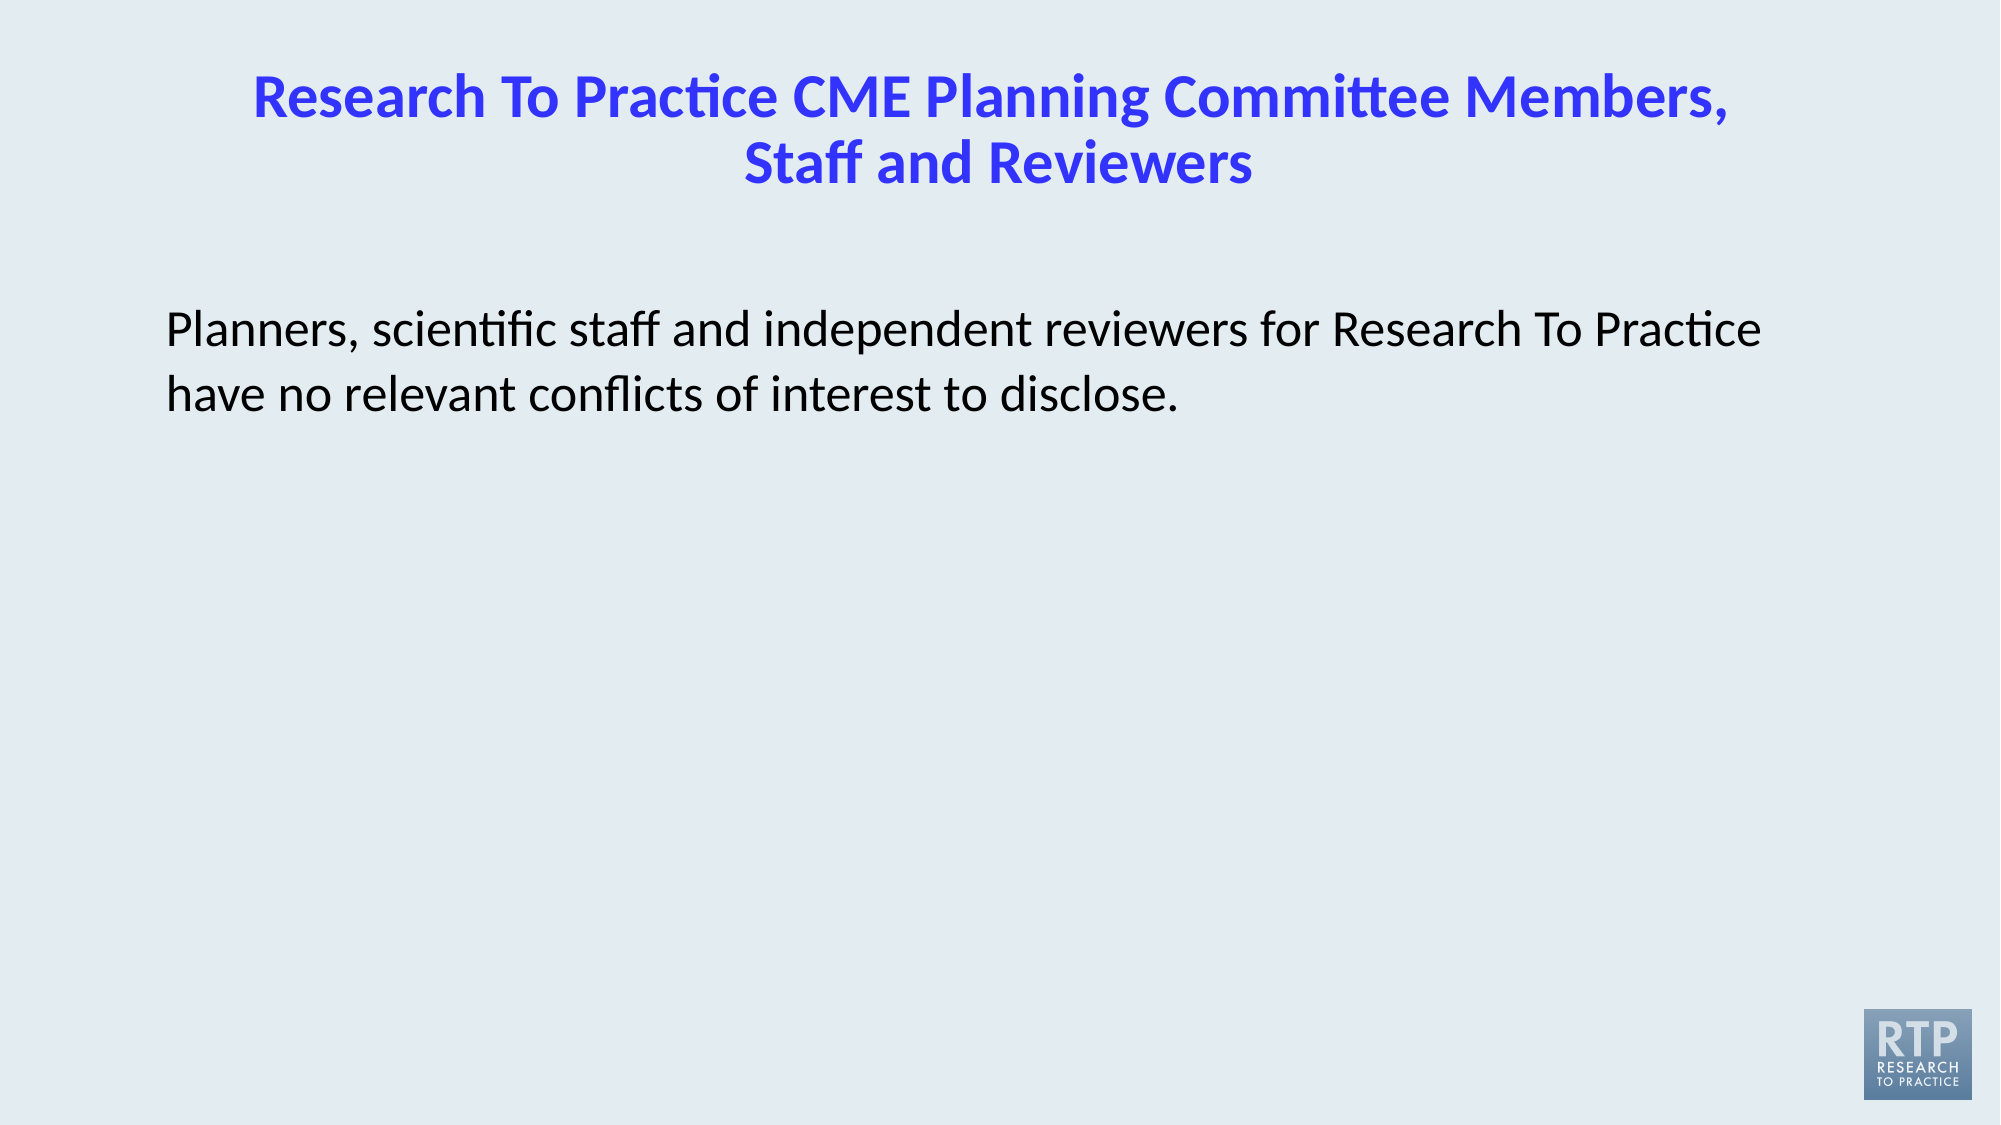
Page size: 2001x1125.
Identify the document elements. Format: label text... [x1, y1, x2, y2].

list Planners, scientific staff and independent reviewers for Research To Practice have no relevant conflicts of interest to disclose. [149, 290, 1875, 1020]
title Research To Practice CME Planning Committee Members, Staff and Reviewers [149, 36, 1850, 225]
